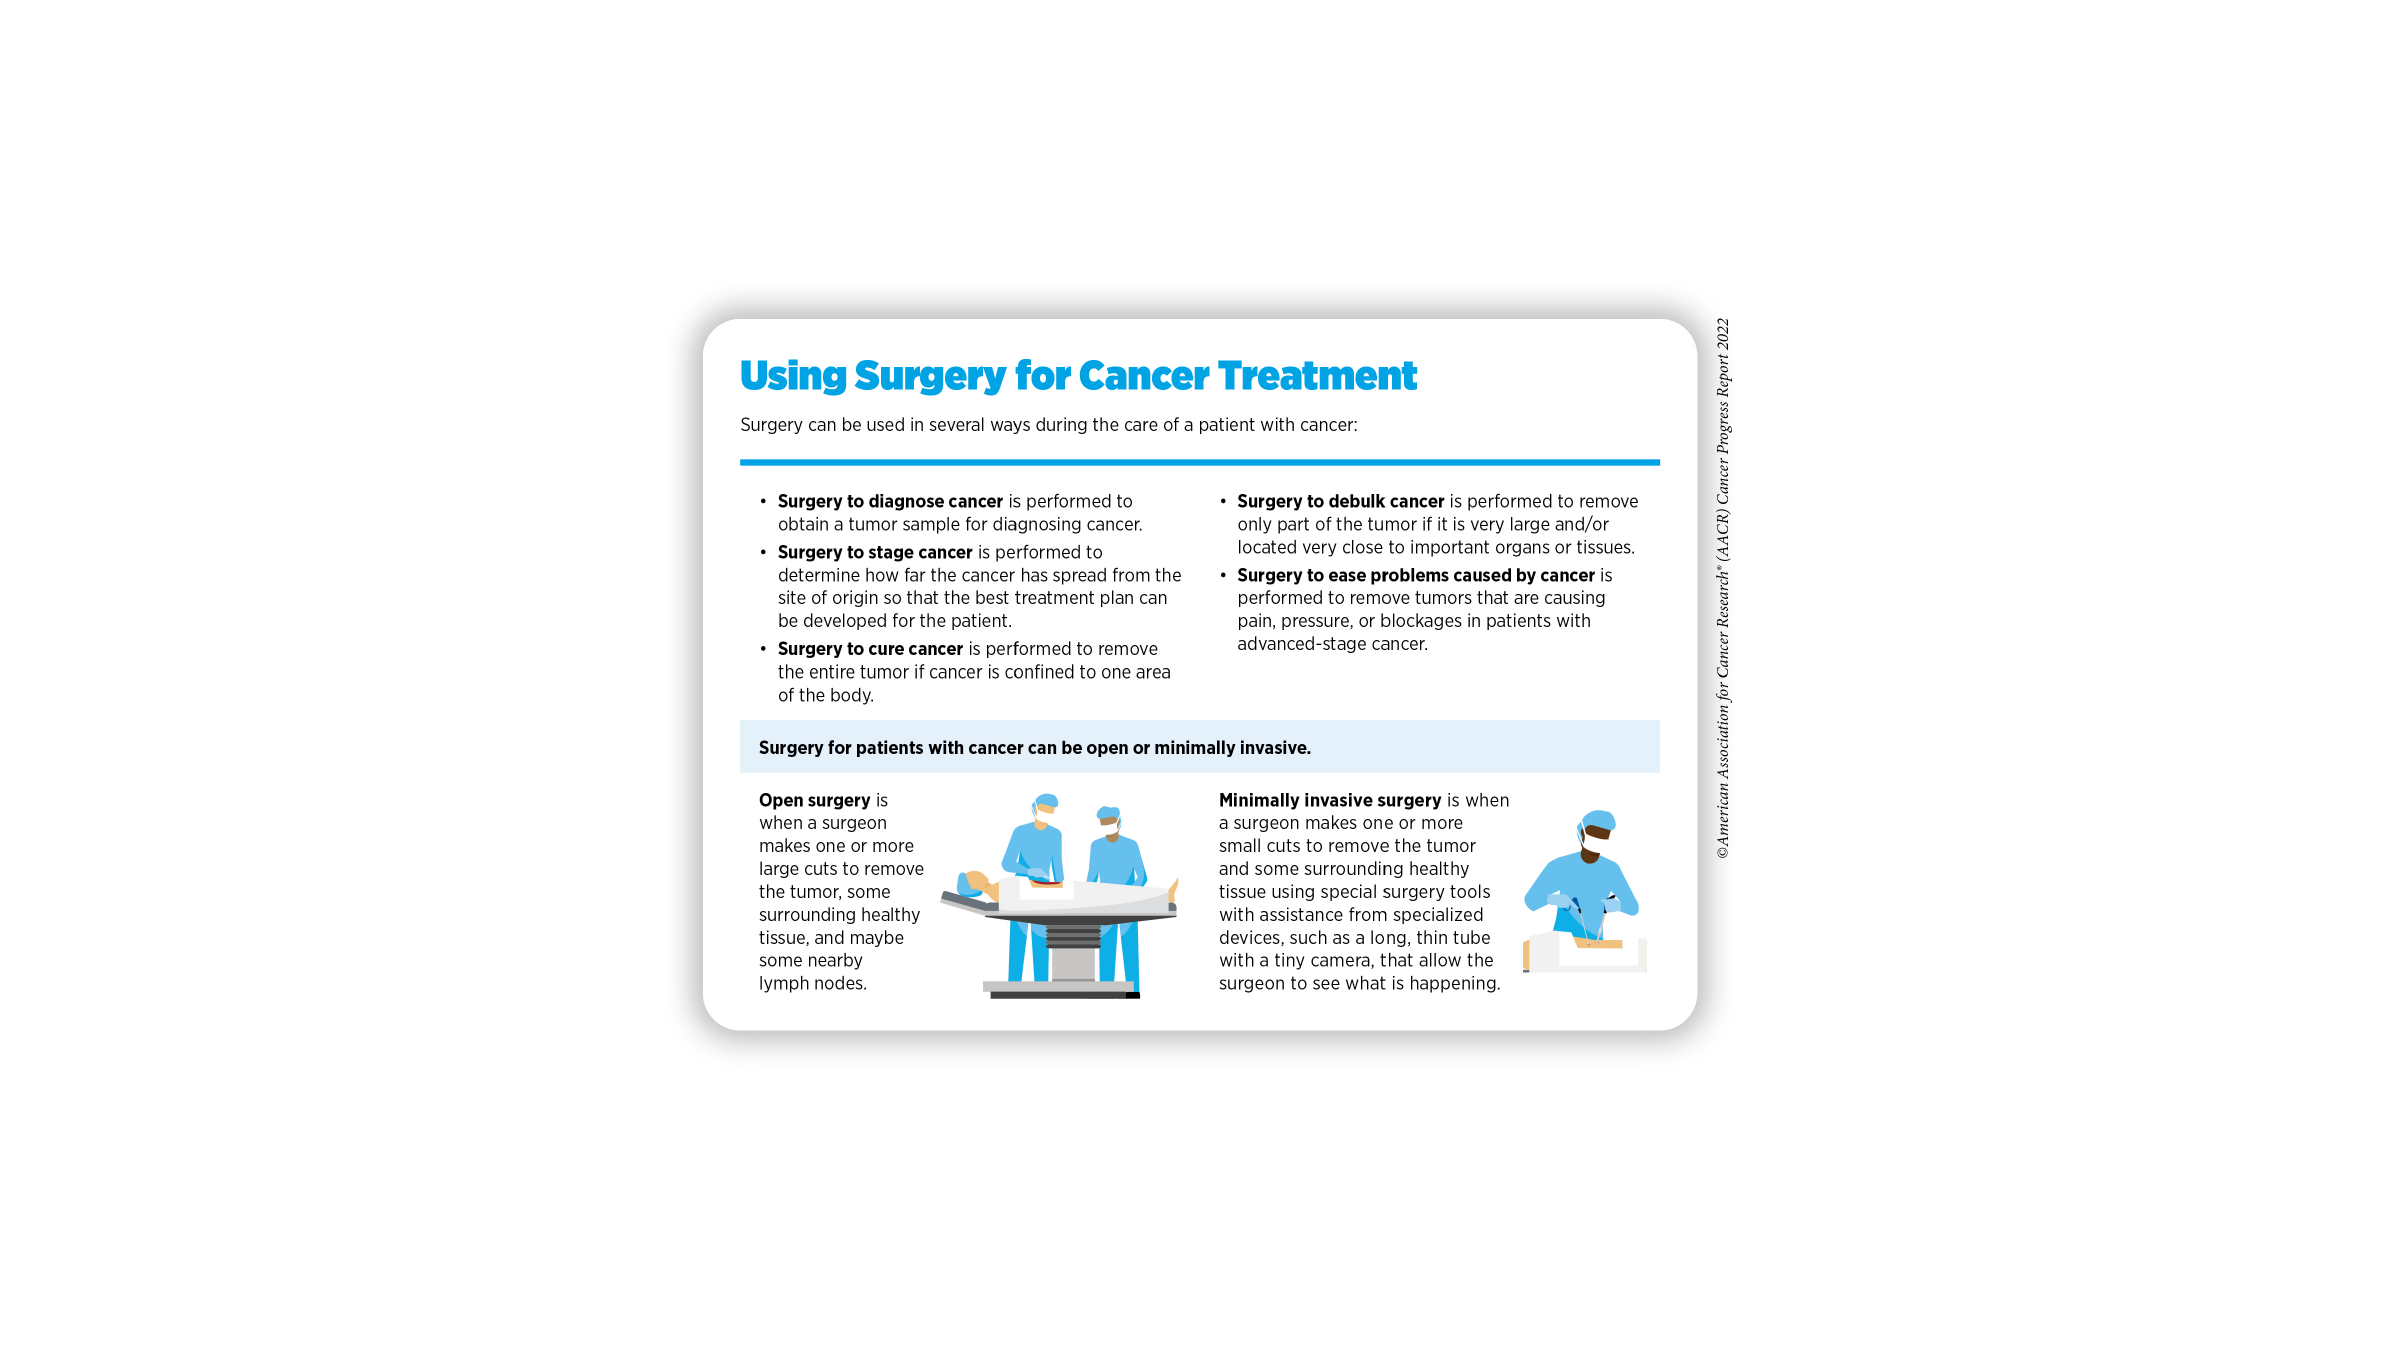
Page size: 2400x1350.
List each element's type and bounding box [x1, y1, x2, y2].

picture [646, 262, 1754, 1088]
